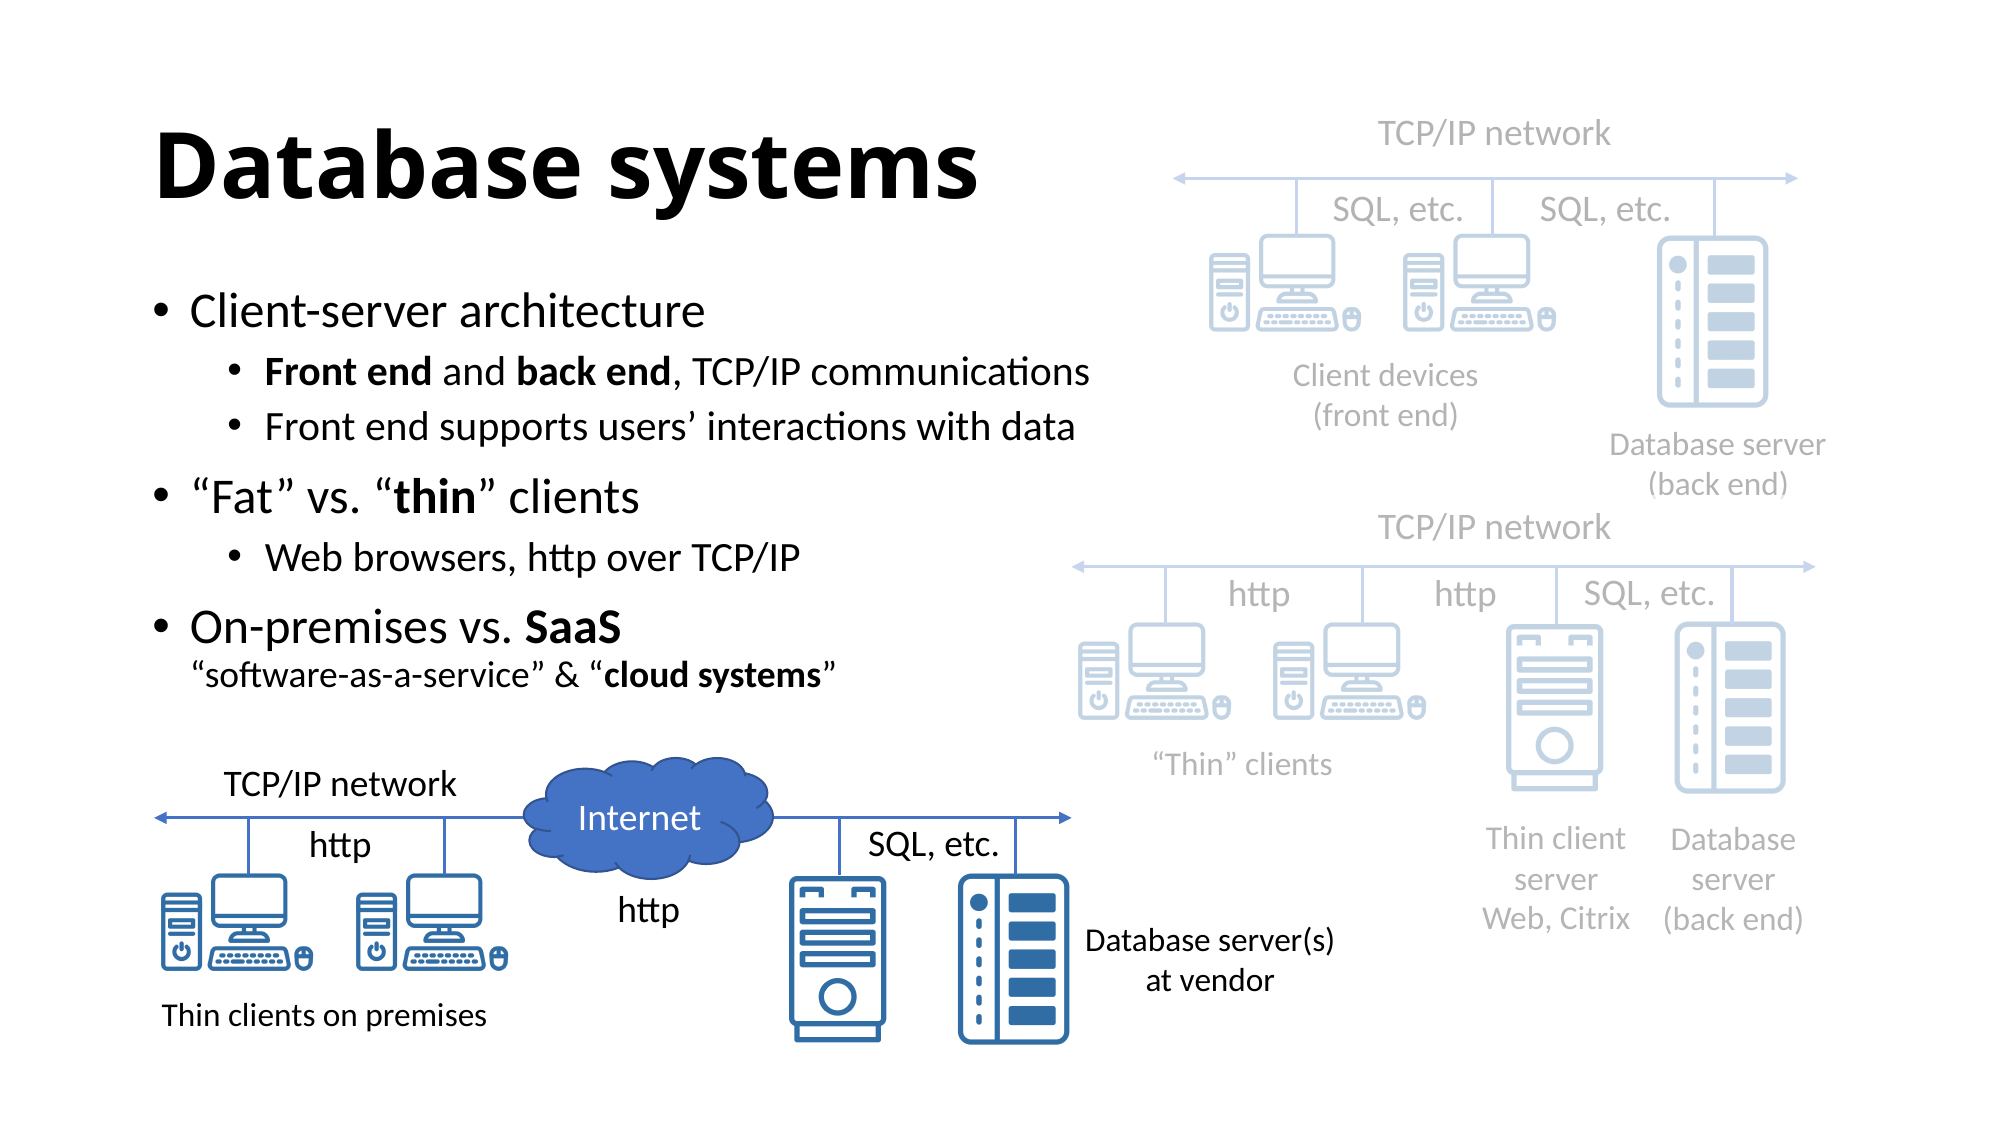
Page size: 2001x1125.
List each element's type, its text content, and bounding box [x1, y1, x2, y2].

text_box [145, 494, 1867, 1045]
title Database systems [137, 59, 1138, 277]
list Client-server architecture Front end and back end, TCP/IP communications Front end supports users’ interactions with data “Fat” vs. “thin” clients Web browsers, http over TCP/IP On-premises vs. SaaS “software-as-a-service” & “cloud systems” [137, 277, 1071, 953]
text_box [1071, 100, 1867, 494]
